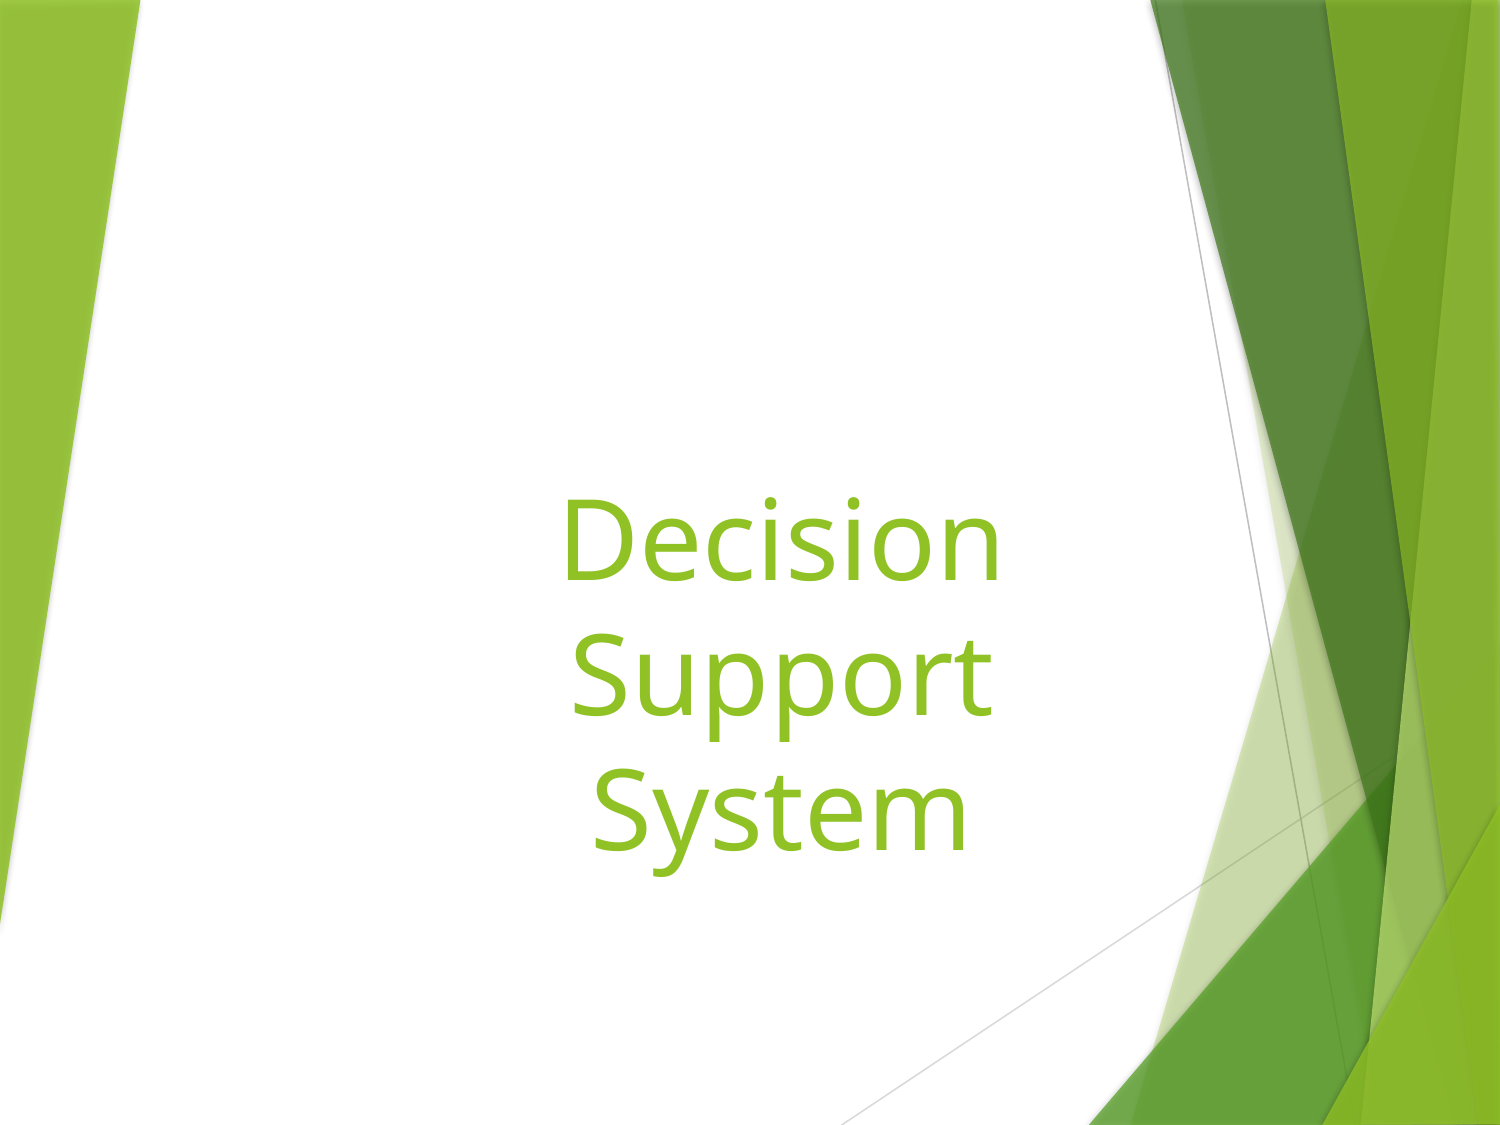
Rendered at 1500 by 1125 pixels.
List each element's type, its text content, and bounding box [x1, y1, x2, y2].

title Decision Support System [363, 410, 1201, 881]
